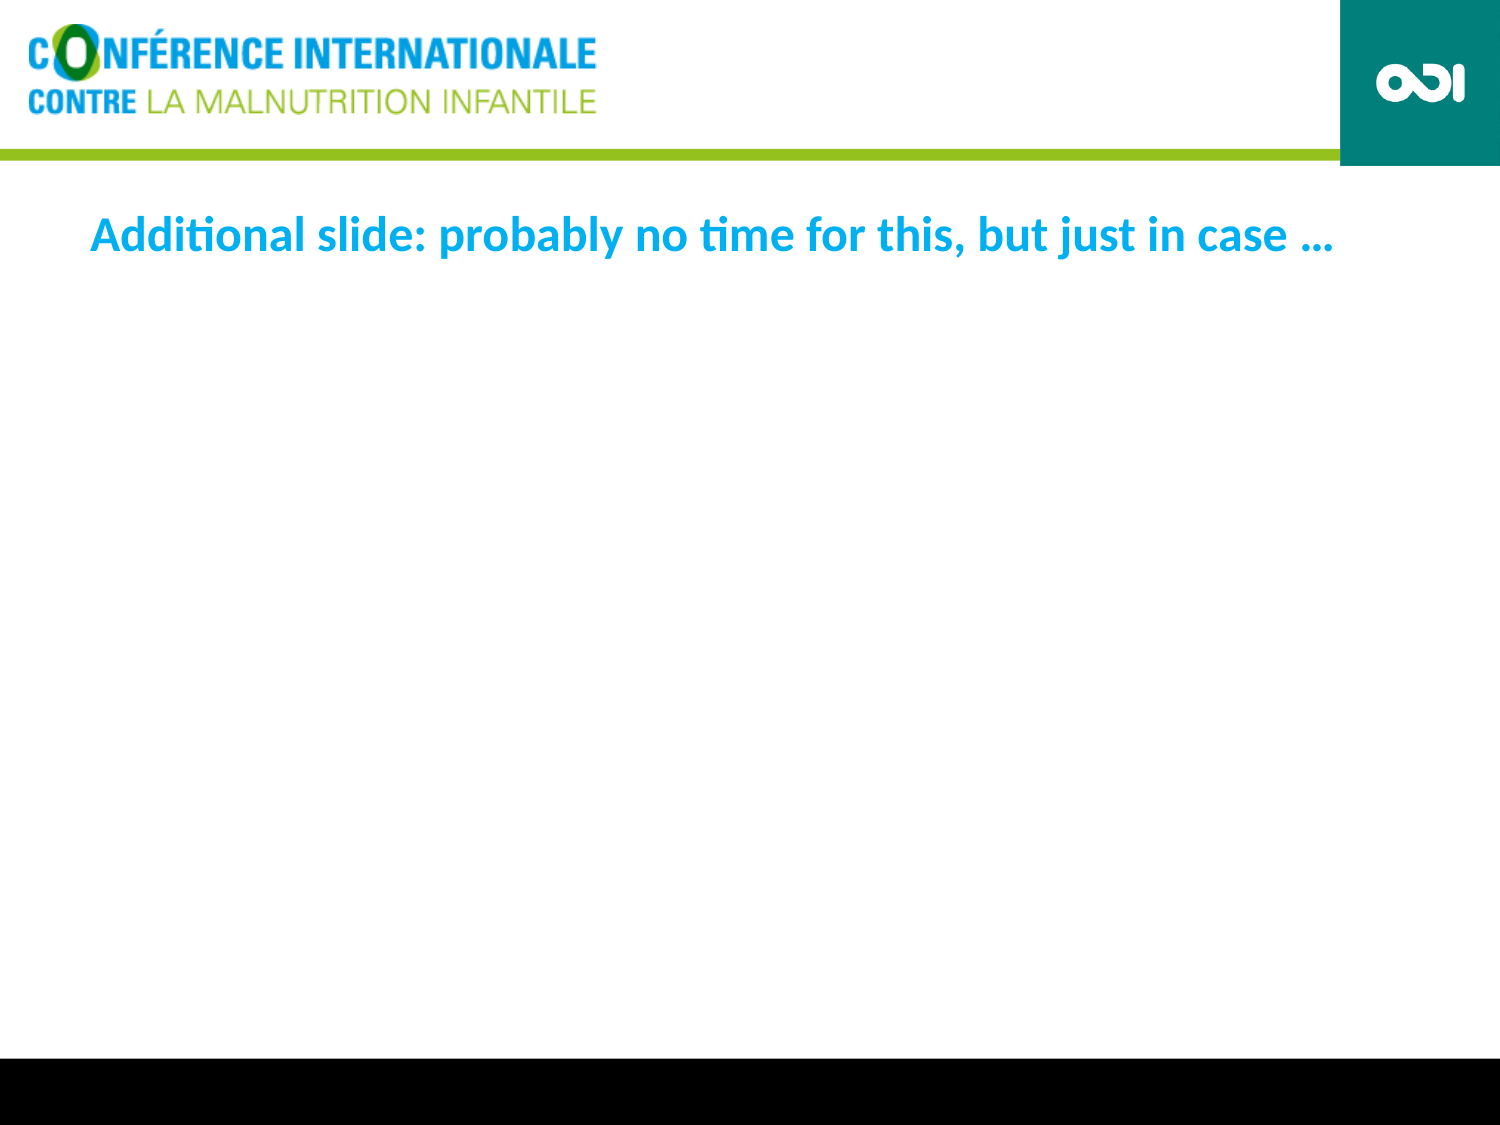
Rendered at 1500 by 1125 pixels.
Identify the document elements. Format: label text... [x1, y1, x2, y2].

title Additional slide: probably no time for this, but just in case … [75, 184, 1425, 279]
picture [29, 24, 597, 115]
picture [1340, 0, 1500, 166]
slide_number 9 [1074, 1042, 1425, 1103]
footer [0, 1058, 1500, 1125]
